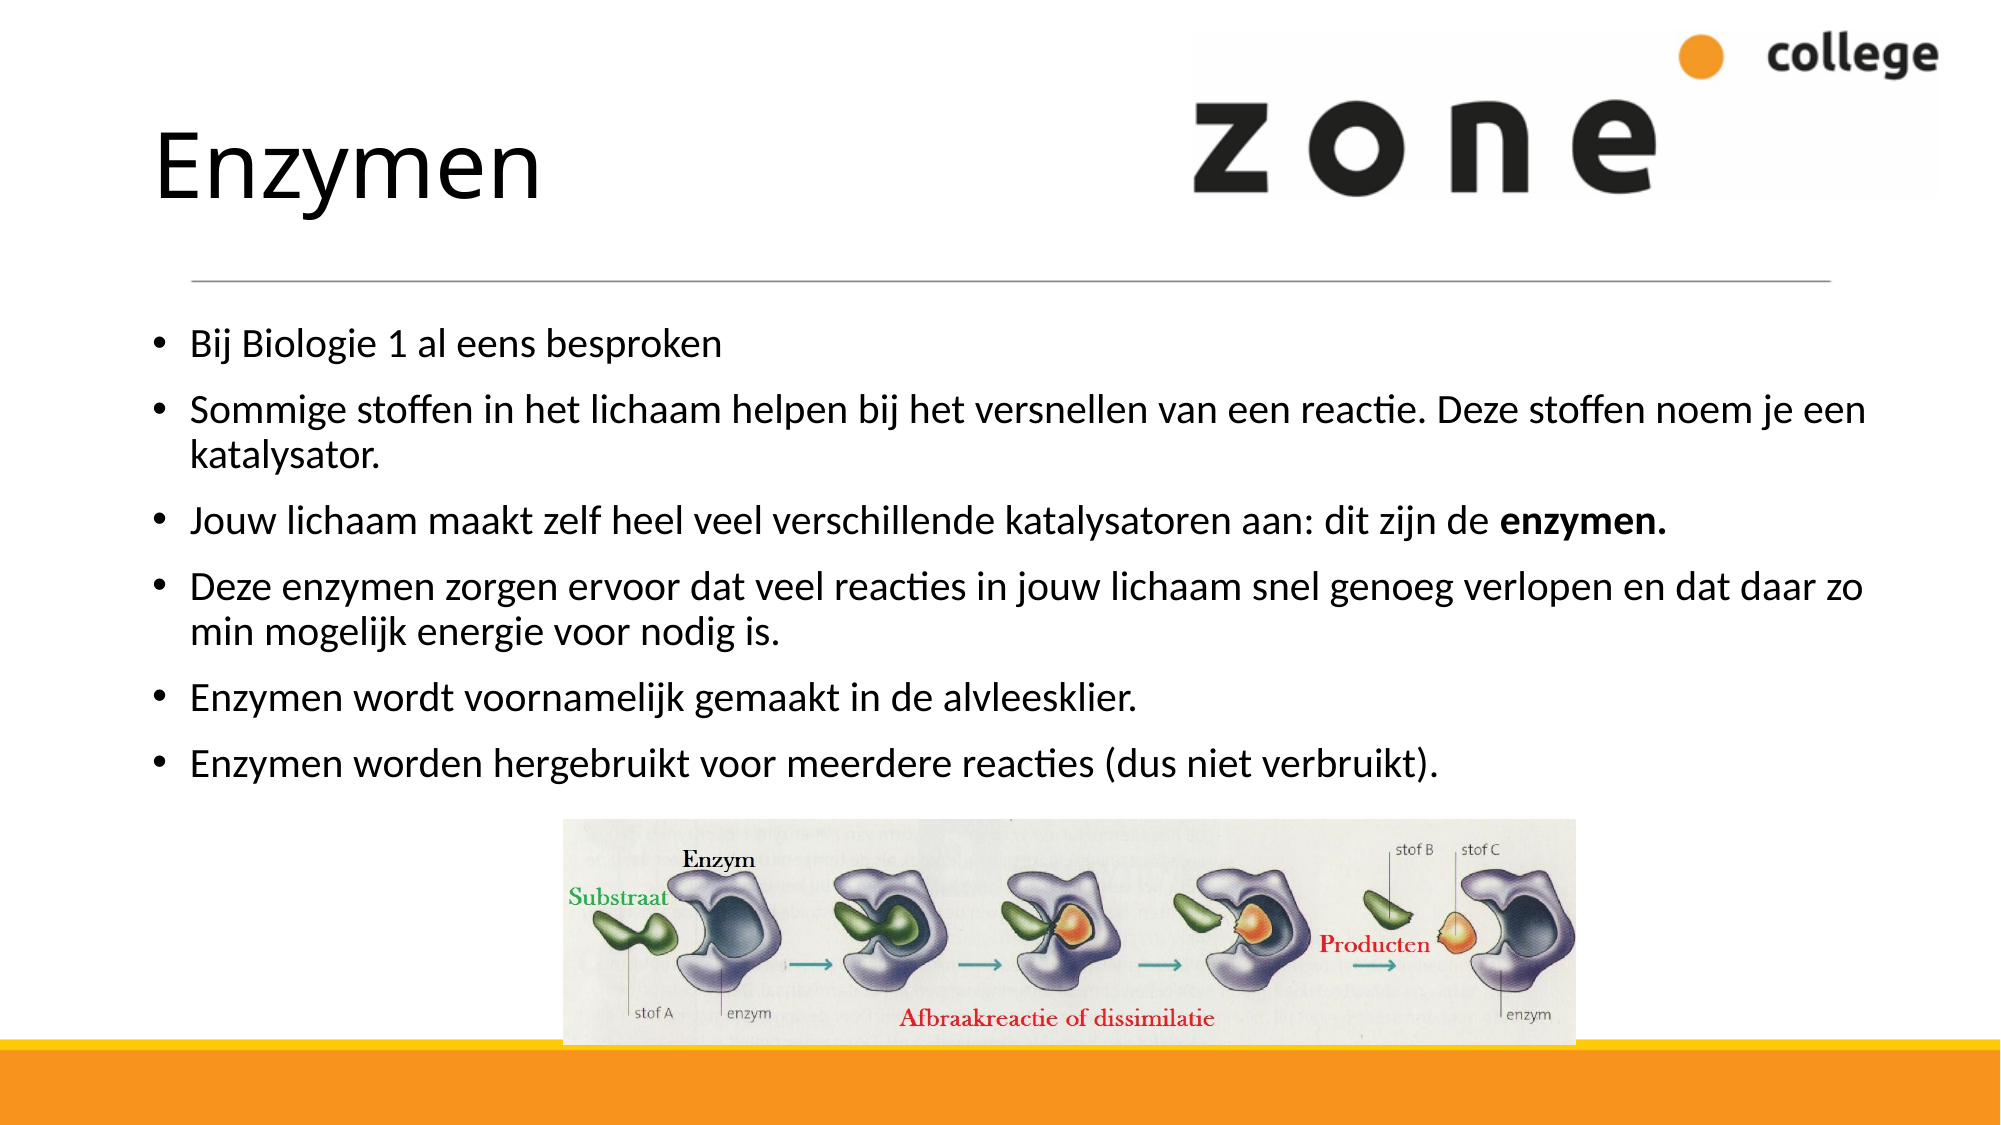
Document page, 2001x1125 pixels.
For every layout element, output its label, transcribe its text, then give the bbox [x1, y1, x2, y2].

title Enzymen [137, 59, 1863, 278]
picture [0, 0, 2001, 1125]
list Bij Biologie 1 al eens besproken Sommige stoffen in het lichaam helpen bij het versnellen van een reactie. Deze stoffen noem je een katalysator. Jouw lichaam maakt zelf heel veel verschillende katalysatoren aan: dit zijn de enzymen. Deze enzymen zorgen ervoor dat veel reacties in jouw lichaam snel genoeg verlopen en dat daar zo min mogelijk energie voor nodig is. Enzymen wordt voornamelijk gemaakt in de alvleesklier. Enzymen worden hergebruikt voor meerdere reacties (dus niet verbruikt). [137, 314, 1894, 1021]
